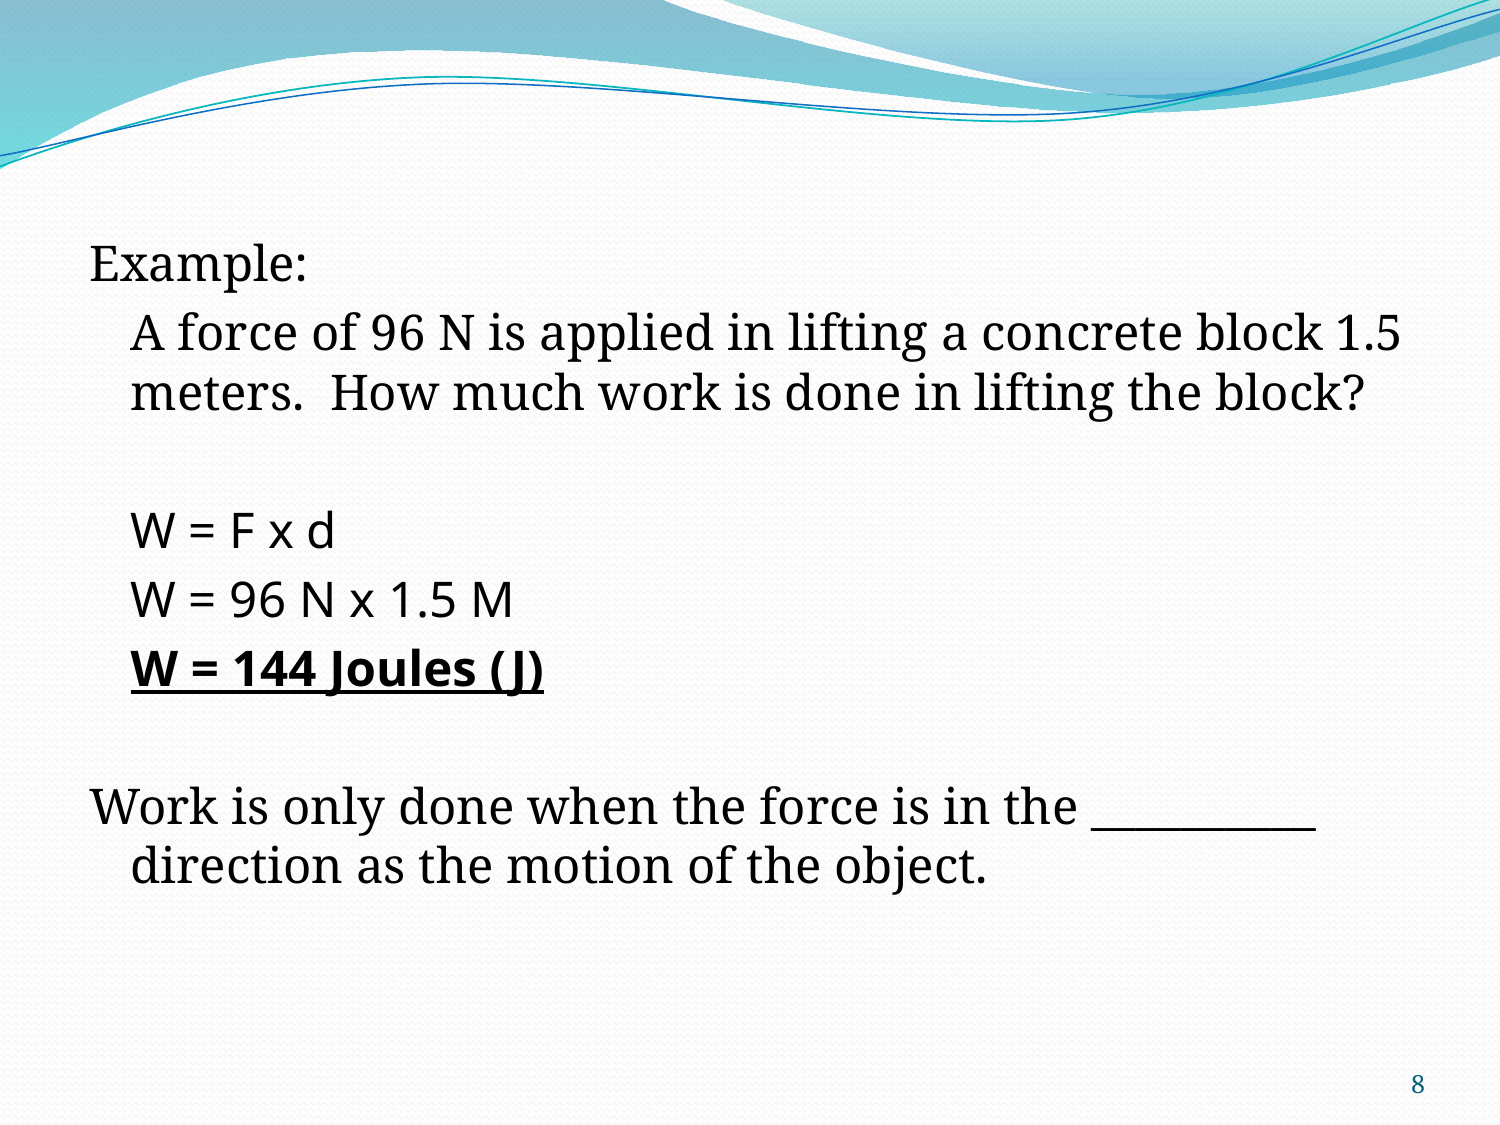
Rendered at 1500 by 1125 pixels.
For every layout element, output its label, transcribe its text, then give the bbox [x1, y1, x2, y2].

list Example: A force of 96 N is applied in lifting a concrete block 1.5 meters. How much work is done in lifting the block? W = F x d W = 96 N x 1.5 M W = 144 Joules (J) Work is only done when the force is in the __________ direction as the motion of the object. [75, 224, 1425, 945]
slide_number 8 [1299, 1042, 1425, 1103]
